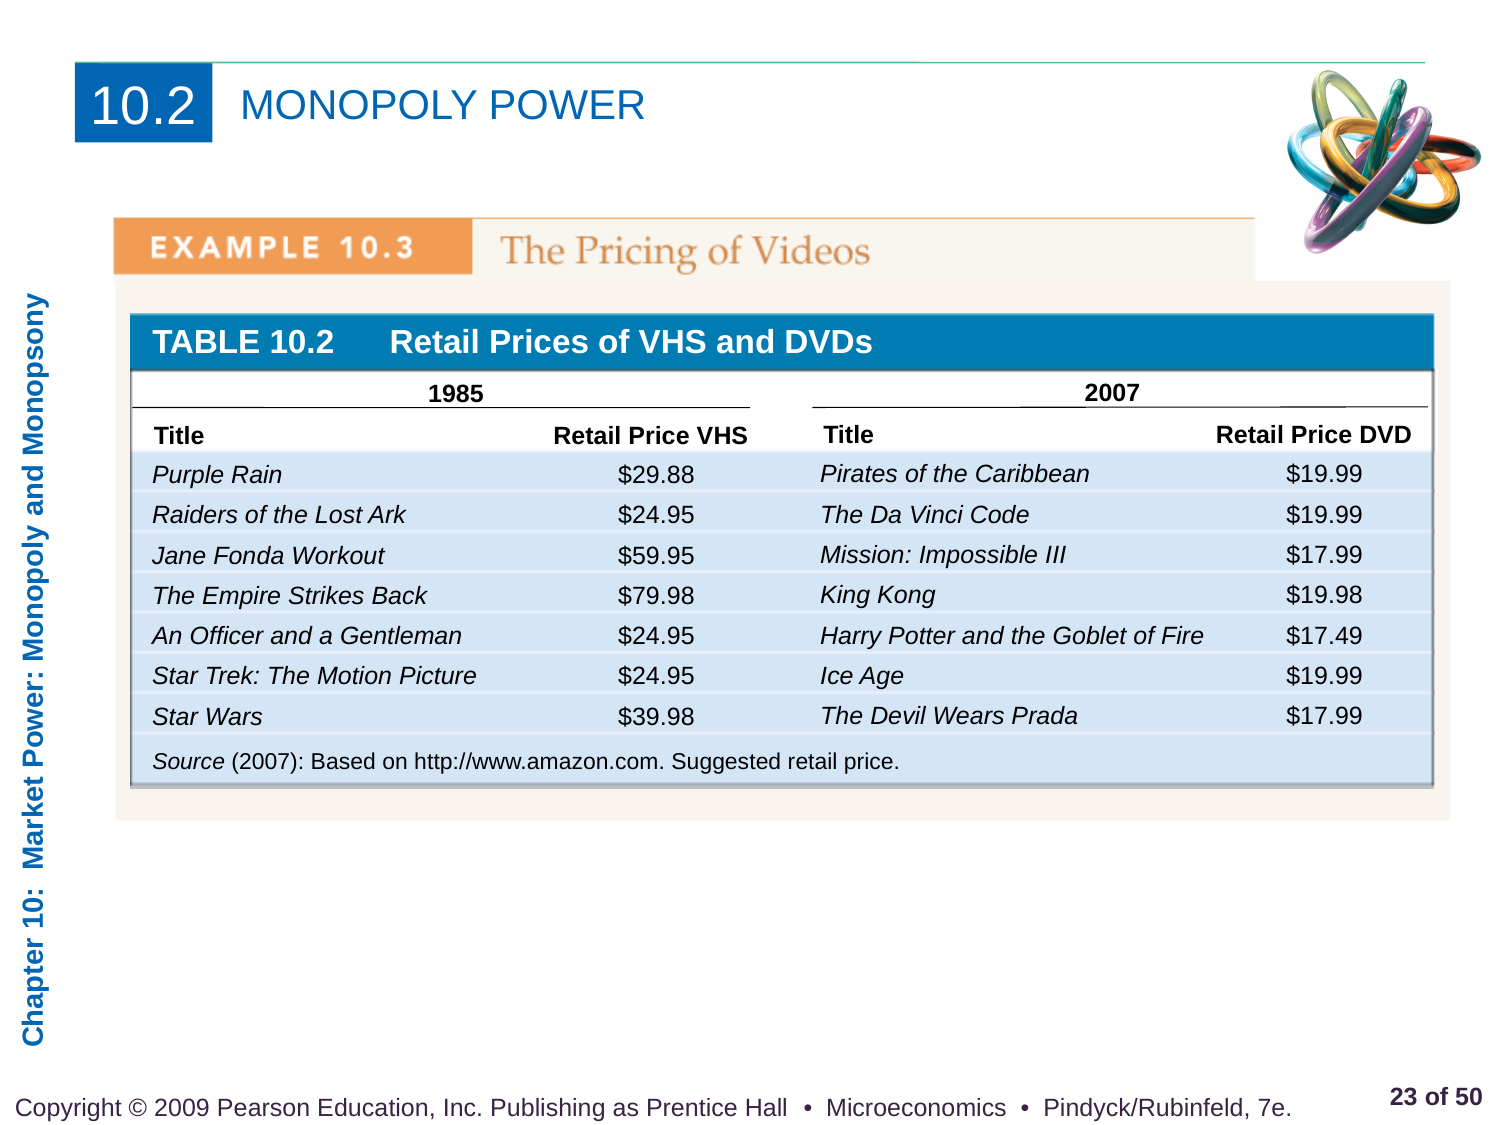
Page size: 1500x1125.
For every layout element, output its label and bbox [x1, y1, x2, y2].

text_box [115, 280, 1451, 821]
picture [1278, 63, 1488, 263]
picture [113, 216, 1256, 286]
text_box [74, 62, 1279, 143]
text_box [124, 312, 1438, 789]
